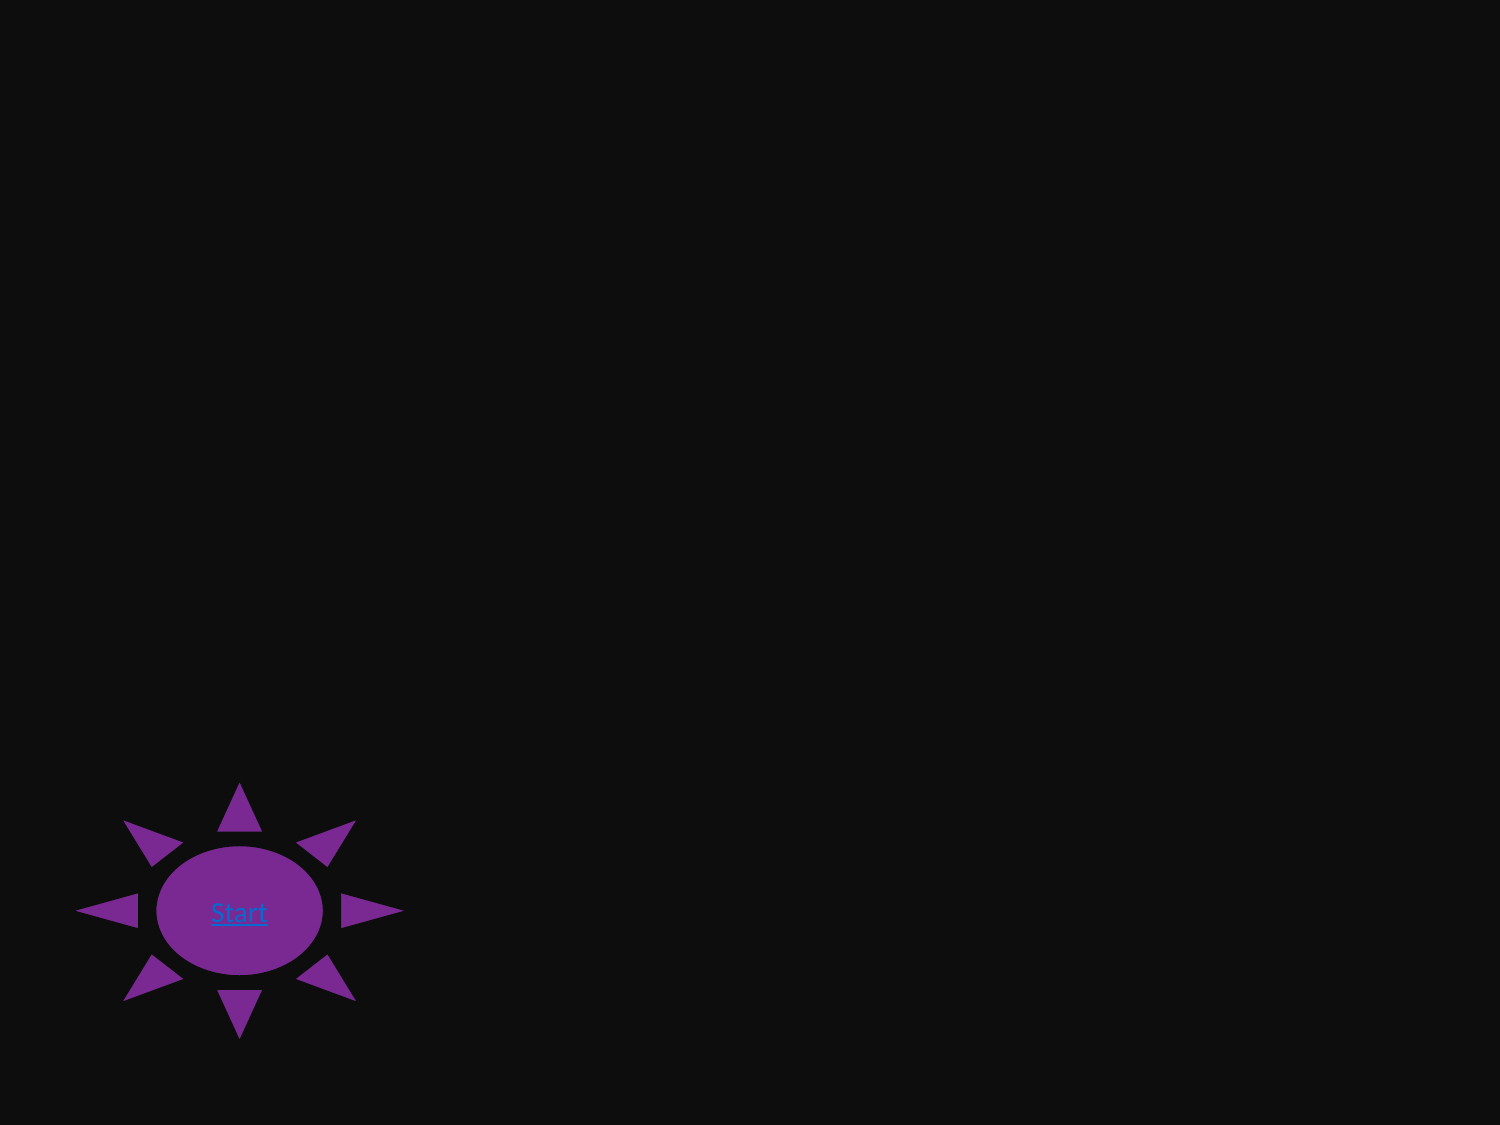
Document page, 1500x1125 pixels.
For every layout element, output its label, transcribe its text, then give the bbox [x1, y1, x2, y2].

text_box Start [117, 816, 188, 871]
text_box Start [117, 951, 188, 1006]
text_box Start [213, 777, 266, 834]
text_box Start [339, 890, 413, 931]
text_box Start [291, 951, 362, 1006]
text_box Start [213, 987, 266, 1045]
text_box Start [67, 890, 141, 931]
text_box Start [154, 844, 325, 978]
text_box Start [291, 816, 362, 871]
